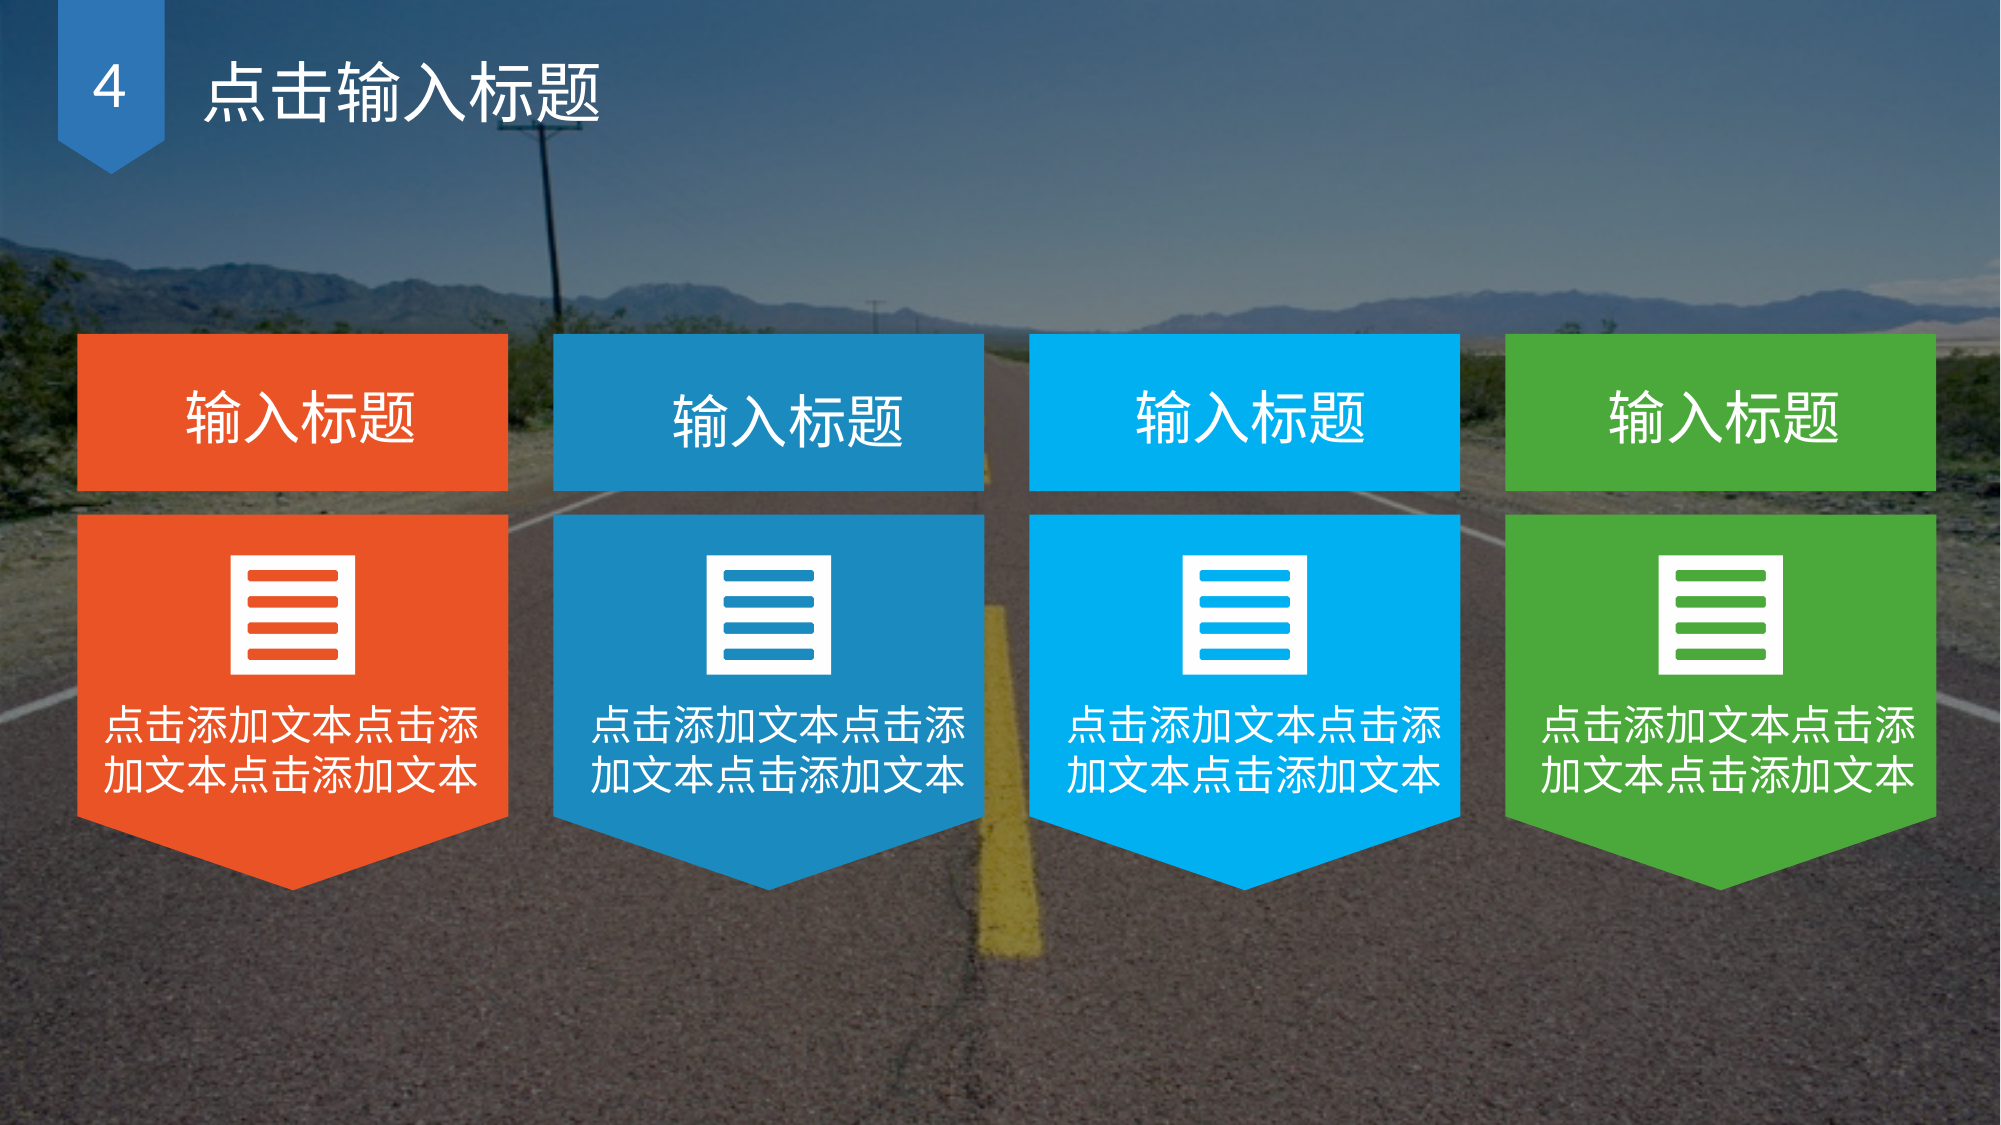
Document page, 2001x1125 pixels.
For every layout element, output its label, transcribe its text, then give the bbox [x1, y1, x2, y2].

text_box [230, 554, 356, 676]
text_box [552, 513, 986, 892]
text_box 4 [77, 33, 184, 129]
text_box [1658, 554, 1784, 676]
text_box [1028, 333, 1461, 492]
text_box [706, 554, 832, 676]
text_box 点击输入标题 [186, 43, 673, 138]
text_box 输入标题 [1119, 373, 1437, 459]
text_box 点击添加文本点击添加文本点击添加文本 [575, 691, 985, 807]
text_box [1504, 513, 1938, 892]
text_box 点击添加文本点击添加文本点击添加文本 [1525, 691, 1935, 807]
text_box 输入标题 [169, 373, 487, 459]
text_box 点击添加文本点击添加文本点击添加文本 [1051, 691, 1461, 807]
text_box [552, 333, 985, 492]
picture [0, 0, 2001, 1125]
text_box 输入标题 [1593, 373, 1911, 459]
text_box [1028, 513, 1462, 892]
text_box [57, 0, 166, 176]
text_box 点击添加文本点击添加文本点击添加文本 [88, 691, 498, 807]
text_box [76, 513, 510, 892]
text_box [76, 333, 509, 492]
text_box [1504, 333, 1937, 492]
text_box 输入标题 [657, 377, 975, 463]
text_box [1182, 554, 1308, 676]
